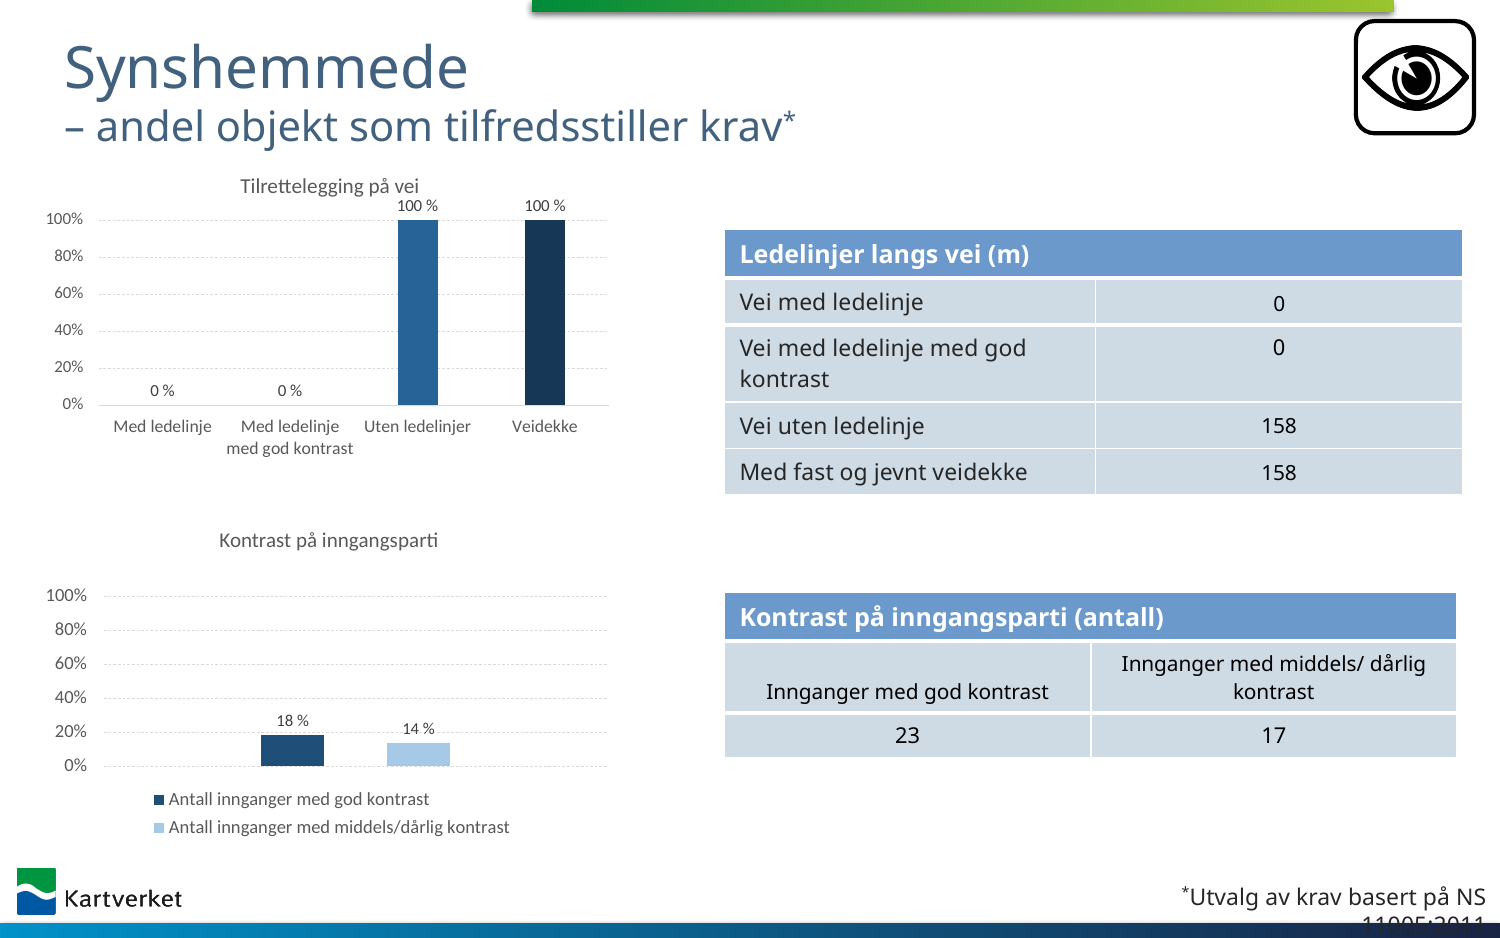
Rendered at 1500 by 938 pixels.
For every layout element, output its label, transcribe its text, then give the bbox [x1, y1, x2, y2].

picture [41, 520, 617, 846]
table_cell Innganger med god kontrast [725, 643, 1090, 711]
table_cell 158 [1096, 449, 1462, 494]
table_header Ledelinjer langs vei (m) [725, 230, 1462, 276]
table_cell Vei med ledelinje med god kontrast [725, 327, 1095, 401]
table_cell 17 [1092, 715, 1456, 757]
table_cell 158 [1096, 403, 1462, 448]
table_cell 0 [1096, 280, 1462, 323]
table_cell Innganger med middels/ dårlig kontrast [1092, 643, 1456, 711]
table_cell 23 [725, 715, 1090, 757]
table_cell Vei med ledelinje [725, 280, 1095, 323]
picture [41, 166, 619, 492]
text_box *Utvalg av krav basert på NS 11005:2011 [1068, 873, 1500, 938]
table_cell 0 [1096, 327, 1462, 401]
table_cell Med fast og jevnt veidekke [725, 449, 1095, 494]
table_cell Vei uten ledelinje [725, 403, 1095, 448]
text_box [1355, 20, 1475, 134]
table_header Kontrast på inngangsparti (antall) [725, 593, 1456, 639]
text_box Synshemmede – andel objekt som tilfredsstiller krav* [49, 24, 1431, 158]
